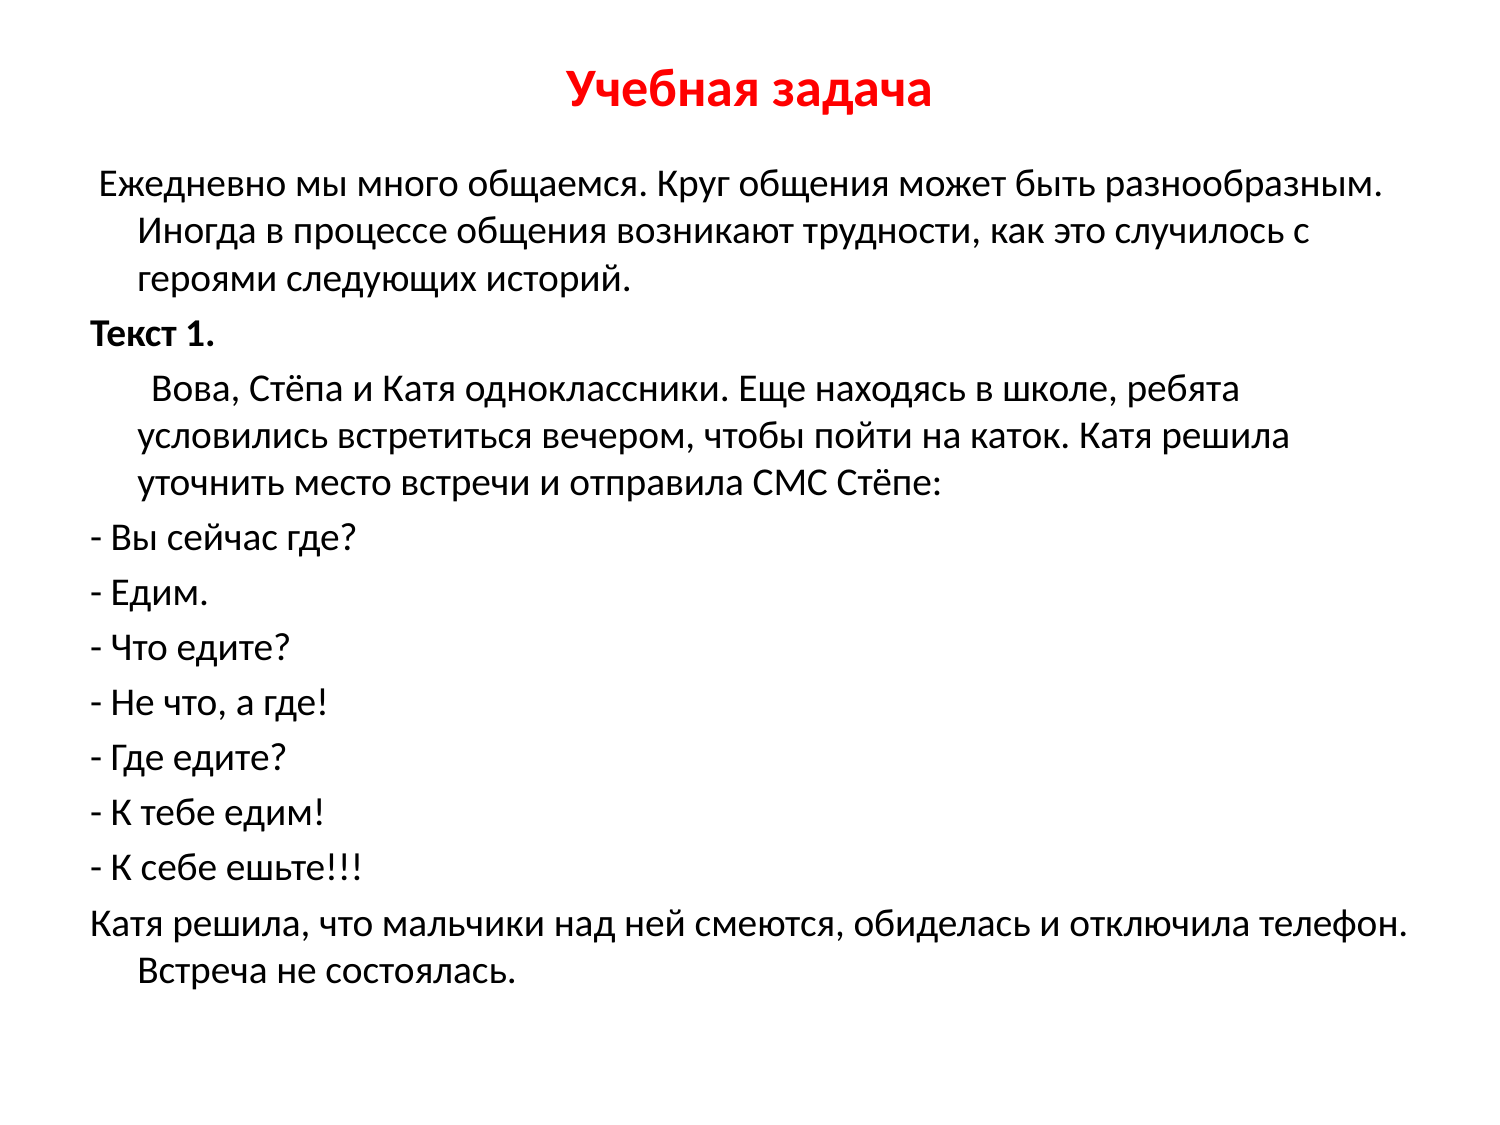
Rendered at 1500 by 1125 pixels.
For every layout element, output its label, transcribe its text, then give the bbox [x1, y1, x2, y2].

title Учебная задача [75, 45, 1425, 125]
list Ежедневно мы много общаемся. Круг общения может быть разнообразным. Иногда в процессе общения возникают трудности, как это случилось с героями следующих историй. Текст 1. Вова, Стёпа и Катя одноклассники. Еще находясь в школе, ребята условились встретиться вечером, чтобы пойти на каток. Катя решила уточнить место встречи и отправила СМС Стёпе: - Вы сейчас где? - Едим. - Что едите? - Не что, а где! - Где едите? - К тебе едим! - К себе ешьте!!! Катя решила, что мальчики над ней смеются, обиделась и отключила телефон. Встреча не состоялась. [75, 149, 1438, 1005]
